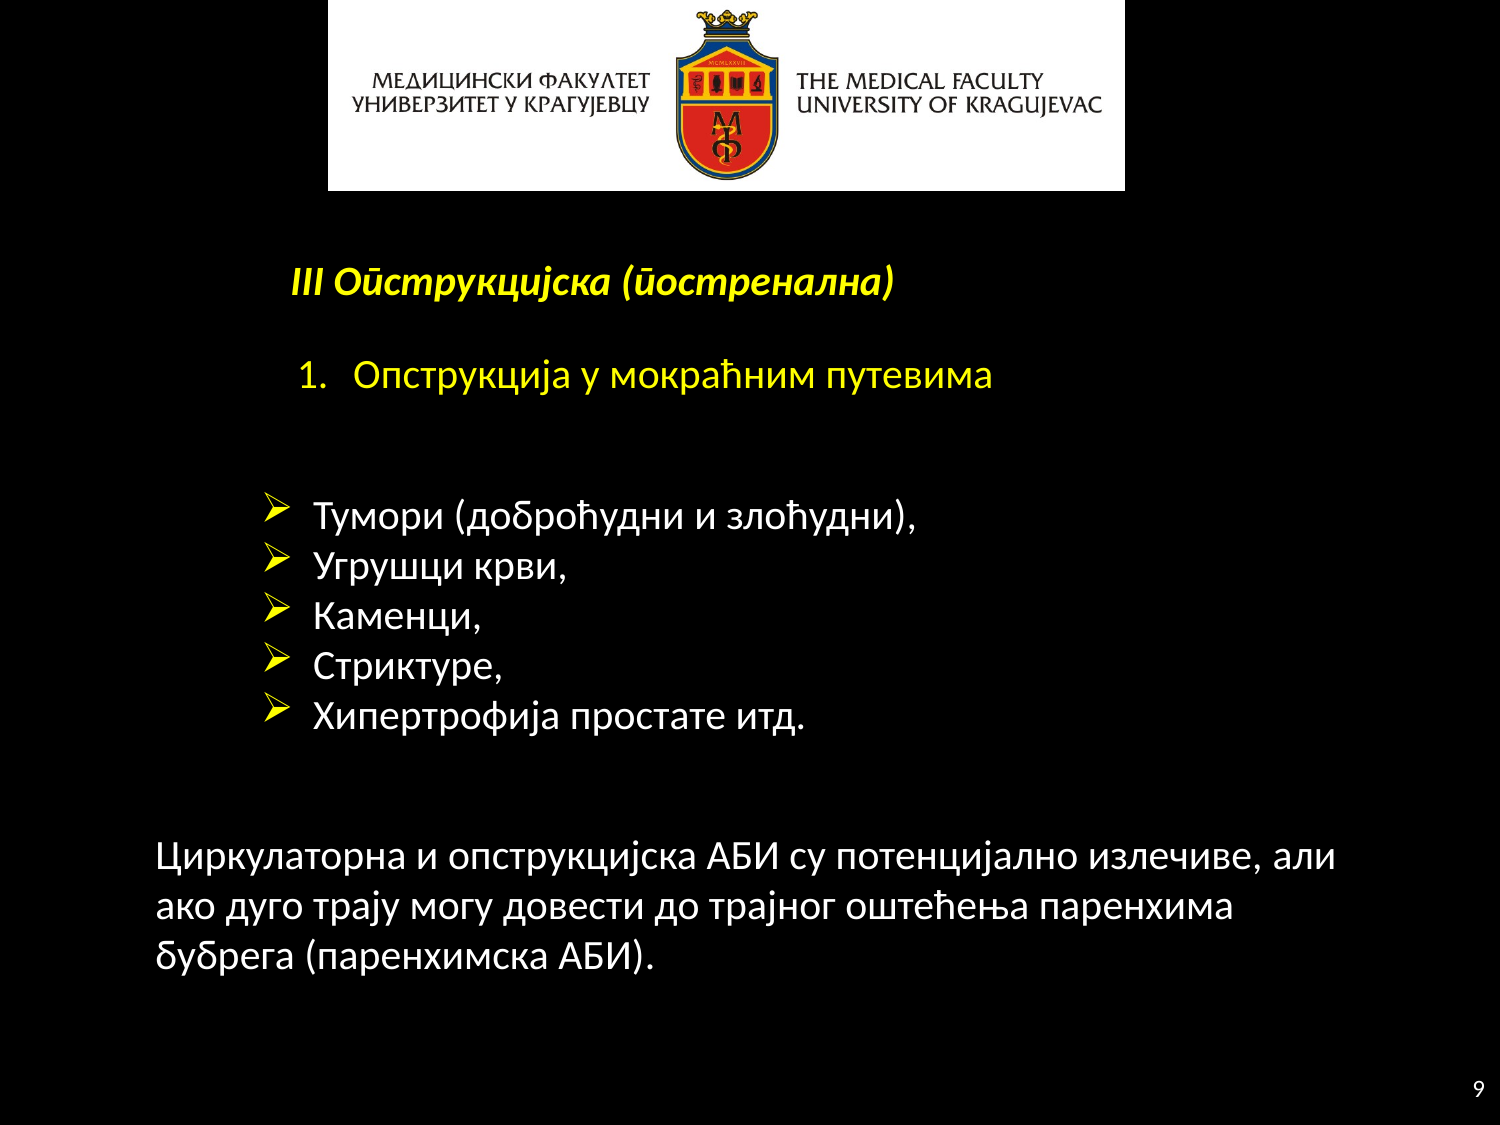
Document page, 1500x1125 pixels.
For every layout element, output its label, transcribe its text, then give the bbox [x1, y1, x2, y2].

slide_number 9 [1187, 1050, 1500, 1125]
text_box Циркулаторна и опструкцијска АБИ су потенцијално излечиве, али ако дуго трају могу довести до трајног оштећења паренхима бубрега (паренхимска АБИ). [140, 820, 1391, 986]
picture [328, 0, 1125, 191]
text_box Опструкција у мокраћним путевима [282, 339, 1009, 405]
text_box III Опструкцијска (постренална) [275, 246, 911, 311]
text_box Тумори (доброћудни и злоћудни), Угрушци крви, Каменци, Стриктуре, Хипертрофија простате итд. [246, 480, 1022, 746]
